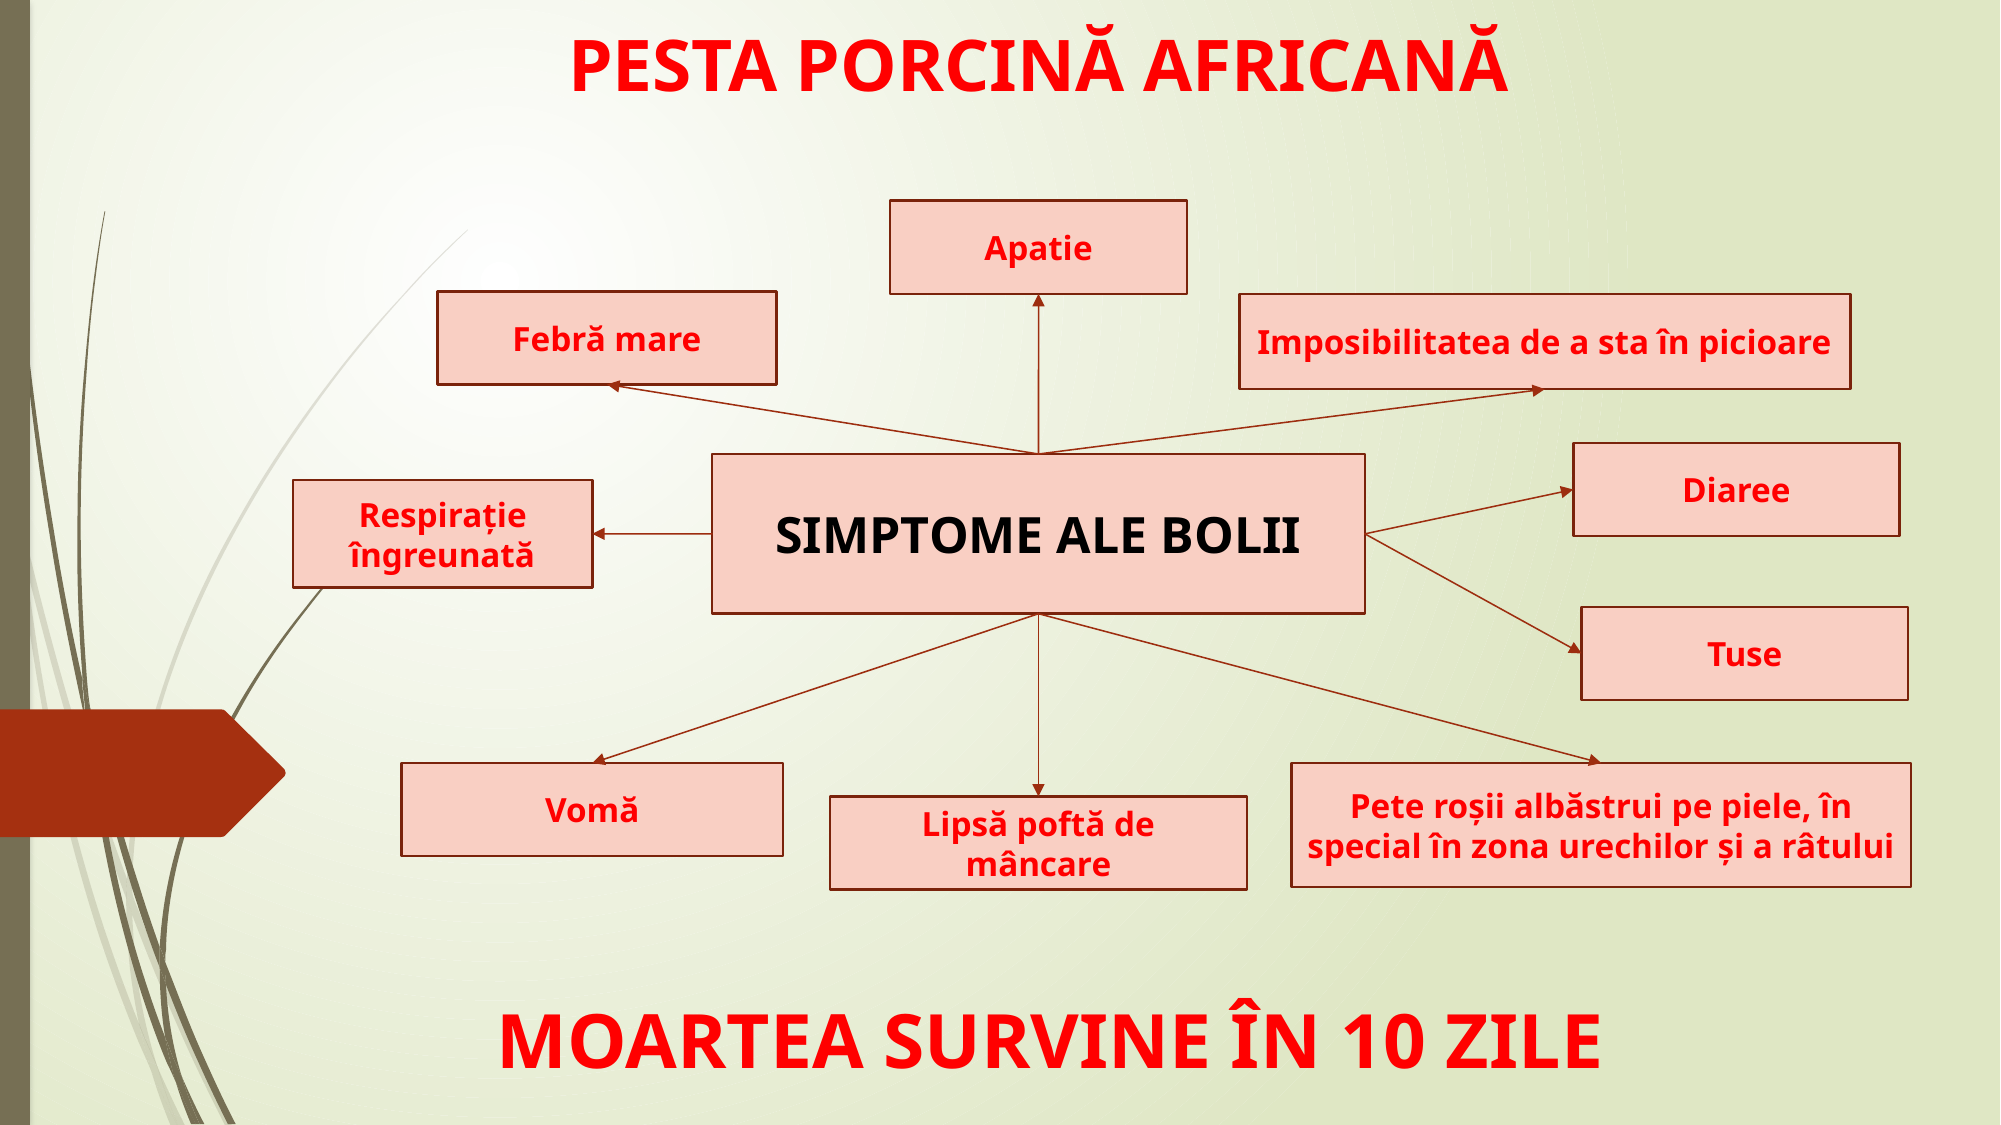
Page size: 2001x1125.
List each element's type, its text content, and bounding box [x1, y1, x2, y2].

text_box Pete roșii albăstrui pe piele, în special în zona urechilor și a râtului [1290, 762, 1912, 888]
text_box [592, 613, 1039, 764]
text_box Tuse [1585, 606, 1909, 701]
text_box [606, 384, 1039, 455]
text_box Lipsă poftă de mâncare [829, 795, 1248, 891]
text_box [1042, 388, 1546, 455]
text_box Imposibilitatea de a sta în picioare [1238, 293, 1852, 390]
text_box Diaree [1572, 442, 1901, 537]
text_box Vomă [400, 762, 784, 857]
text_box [1364, 489, 1574, 535]
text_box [1364, 533, 1582, 654]
text_box SIMPTOME ALE BOLII [711, 462, 1366, 612]
title PESTA PORCINĂ AFRICANĂ [414, 12, 1663, 199]
text_box Apatie [889, 199, 1188, 295]
text_box MOARTEA SURVINE ÎN 10 ZILE [426, 972, 1675, 1091]
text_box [1039, 613, 1602, 764]
text_box Respirație îngreunată [292, 479, 594, 589]
text_box Febră mare [436, 290, 778, 386]
